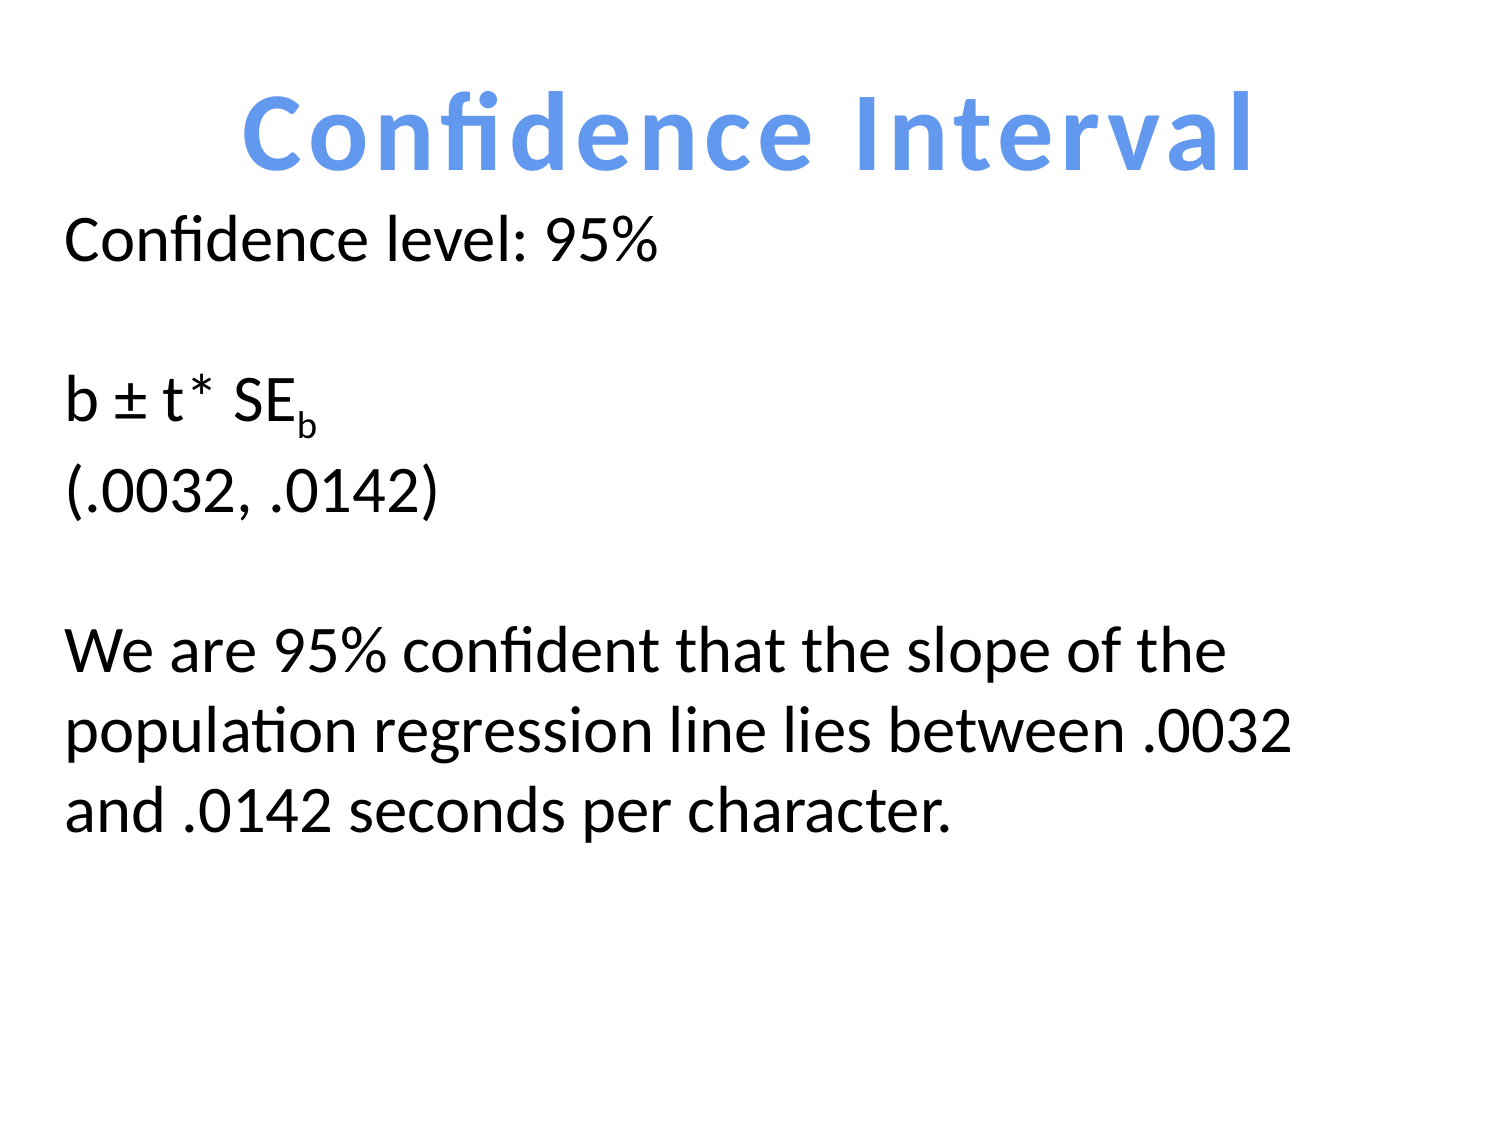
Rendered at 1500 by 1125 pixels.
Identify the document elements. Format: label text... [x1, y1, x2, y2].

text_box Confidence level: 95% b ± t* SEb (.0032, .0142) We are 95% confident that the slope of the population regression line lies between .0032 and .0142 seconds per character. [50, 187, 1450, 853]
text_box Confidence Interval [227, 49, 1273, 200]
